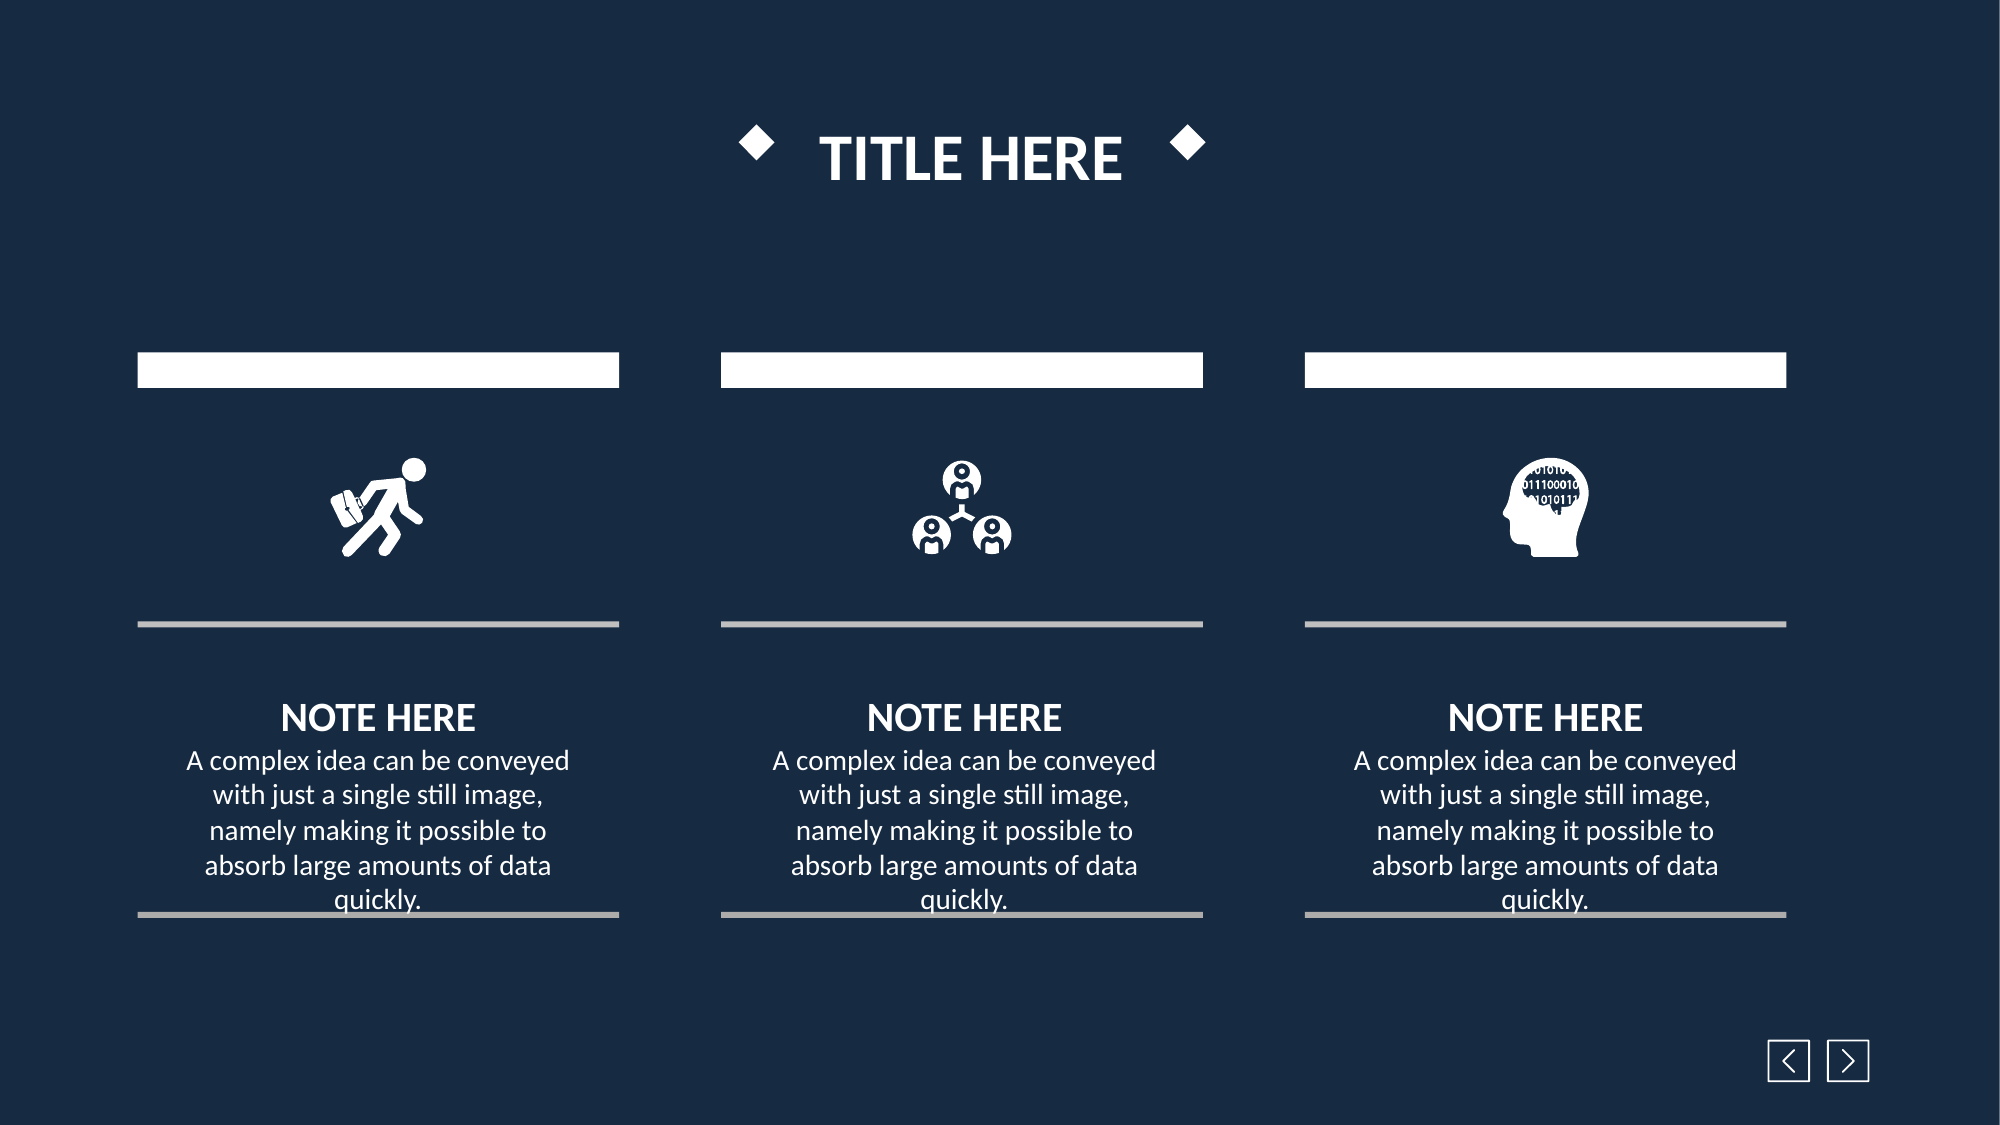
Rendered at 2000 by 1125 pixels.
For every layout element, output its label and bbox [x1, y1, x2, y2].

text_box [153, 681, 603, 926]
text_box [738, 90, 1206, 203]
text_box [1767, 1039, 1870, 1083]
text_box [137, 352, 1787, 919]
text_box [740, 681, 1189, 926]
text_box [1321, 681, 1770, 926]
